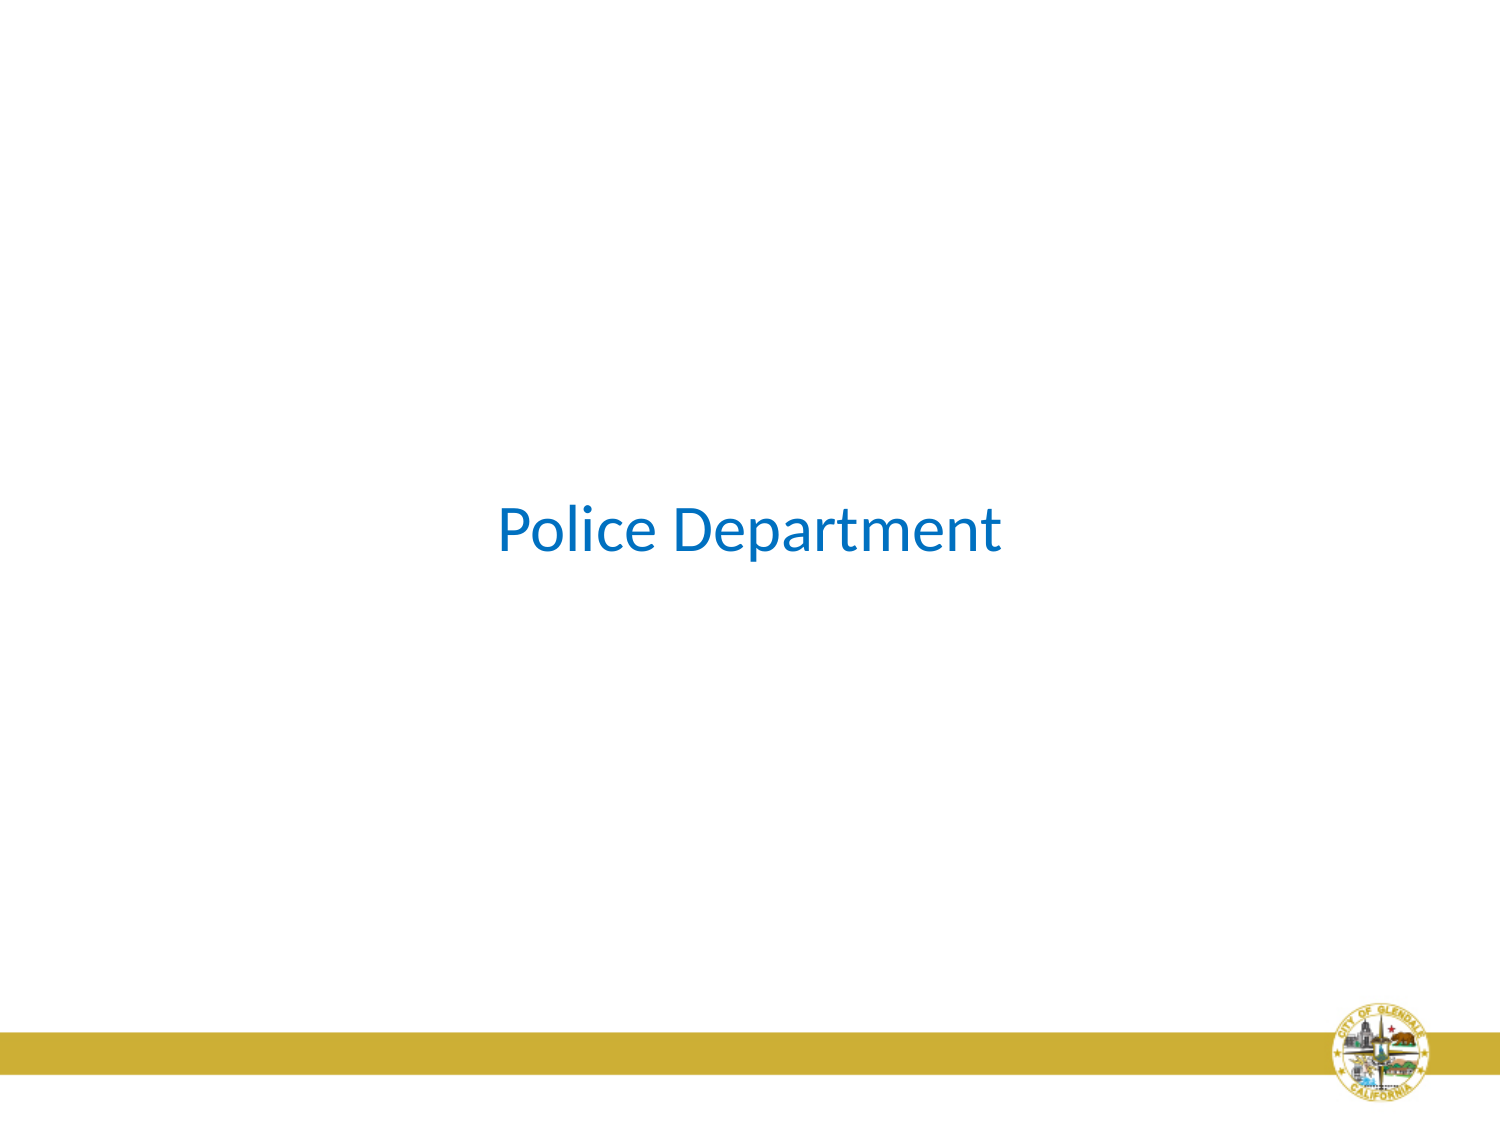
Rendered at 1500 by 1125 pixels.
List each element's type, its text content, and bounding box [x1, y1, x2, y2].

picture [0, 0, 1500, 1125]
title Police Department [75, 425, 1425, 625]
